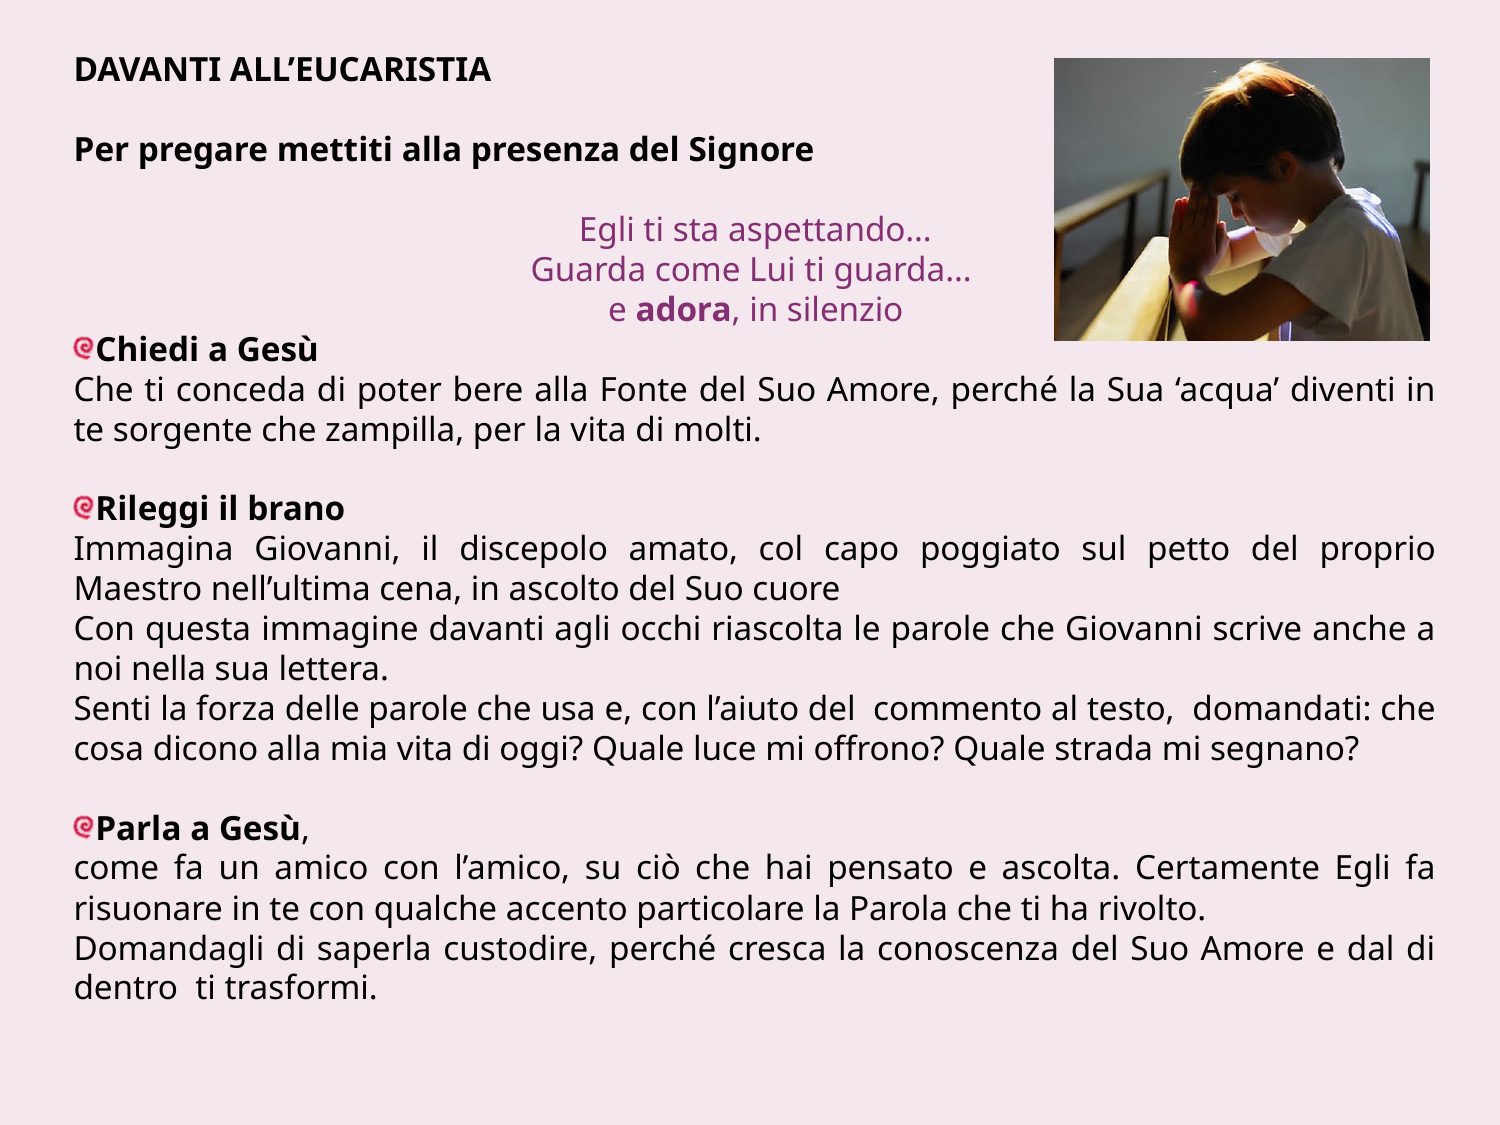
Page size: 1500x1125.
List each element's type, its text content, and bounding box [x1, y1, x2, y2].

picture [73, 815, 96, 839]
picture [73, 336, 96, 360]
text_box DAVANTI ALL’EUCARISTIA Per pregare mettiti alla presenza del Signore Egli ti sta aspettando… Guarda come Lui ti guarda… e adora, in silenzio Chiedi a Gesù Che ti conceda di poter bere alla Fonte del Suo Amore, perché la Sua ‘acqua’ diventi in te sorgente che zampilla, per la vita di molti. Rileggi il brano Immagina Giovanni, il discepolo amato, col capo poggiato sul petto del proprio Maestro nell’ultima cena, in ascolto del Suo cuore Con questa immagine davanti agli occhi riascolta le parole che Giovanni scrive anche a noi nella sua lettera. Senti la forza delle parole che usa e, con l’aiuto del commento al testo, domandati: che cosa dicono alla mia vita di oggi? Quale luce mi offrono? Quale strada mi segnano? Parla a Gesù, come fa un amico con l’amico, su ciò che hai pensato e ascolta. Certamente Egli fa risuonare in te con qualche accento particolare la Parola che ti ha rivolto. Domandagli di saperla custodire, perché cresca la conoscenza del Suo Amore e dal di dentro ti trasformi. [58, 40, 1453, 1014]
picture [73, 495, 96, 520]
picture [1054, 58, 1430, 341]
